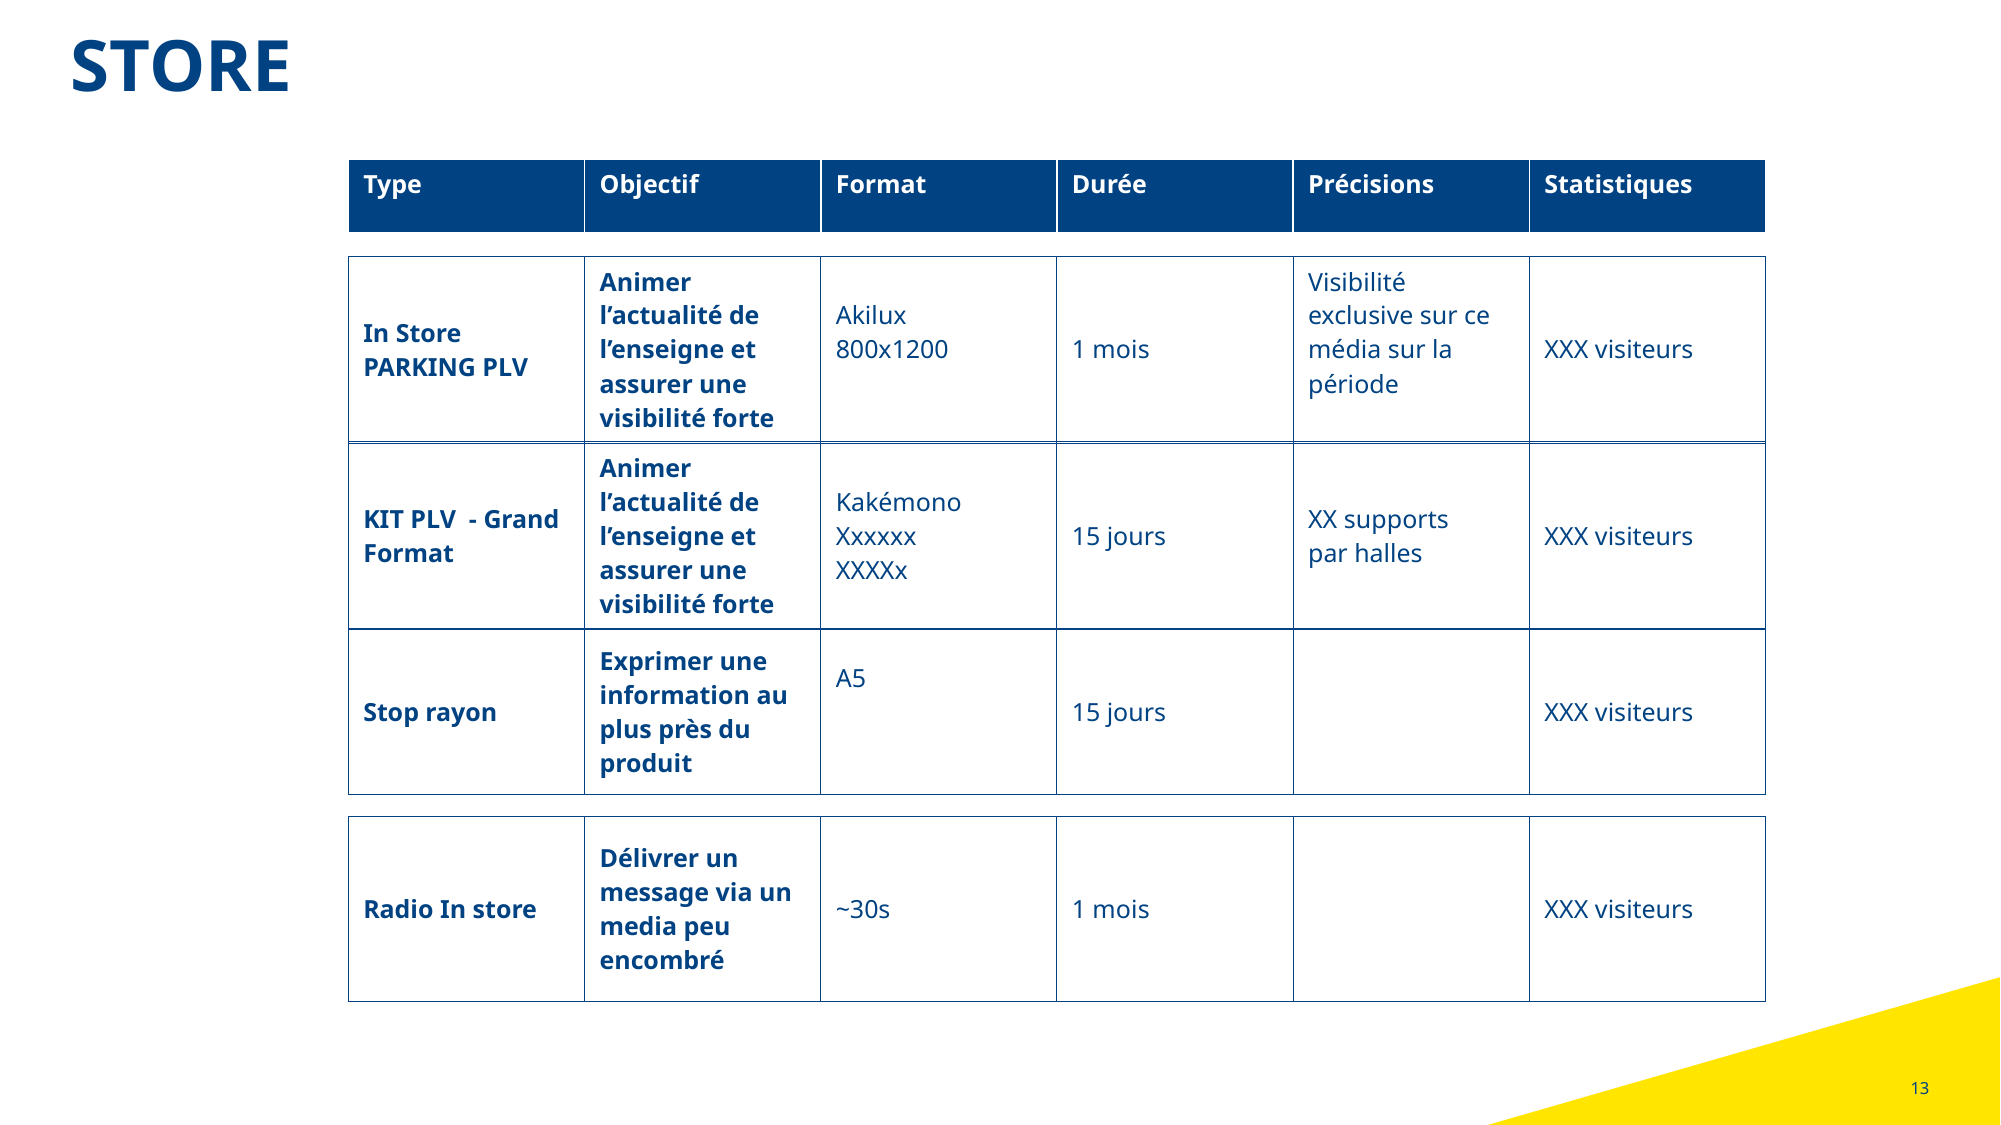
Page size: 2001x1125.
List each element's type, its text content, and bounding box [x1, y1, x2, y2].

table_header [1294, 630, 1529, 794]
title STORE [70, 30, 1929, 186]
table_header Délivrer un message via un media peu encombré [585, 817, 820, 1001]
table_header Animer l’actualité de l’enseigne et assurer une visibilité forte [585, 257, 820, 441]
table_header Durée [1058, 160, 1292, 232]
table_header In Store PARKING PLV [349, 257, 584, 441]
table_header Kakémono Xxxxxx XXXXx [821, 444, 1056, 628]
table_header [1294, 817, 1529, 1001]
slide_number 13 [1860, 1077, 1930, 1103]
table_header 1 mois [1057, 257, 1293, 441]
table_header 15 jours [1057, 630, 1293, 794]
table_header A5 [821, 630, 1056, 794]
table_header ~30s [821, 817, 1056, 1001]
table_header Radio In store [349, 817, 584, 1001]
table_header XX supports par halles [1294, 444, 1529, 628]
table_header Exprimer une information au plus près du produit [585, 630, 820, 794]
table_header KIT PLV - Grand Format [349, 444, 584, 628]
table_header Objectif [585, 160, 820, 232]
table_header Statistiques [1530, 160, 1765, 232]
table_header 1 mois [1057, 817, 1293, 1001]
table_header XXX visiteurs [1530, 257, 1765, 441]
table_header XXX visiteurs [1530, 630, 1765, 794]
table_header 15 jours [1057, 444, 1293, 628]
table_header Animer l’actualité de l’enseigne et assurer une visibilité forte [585, 444, 820, 628]
table_header Akilux 800x1200 [821, 257, 1056, 441]
table_header XXX visiteurs [1530, 817, 1765, 1001]
table_header Format [822, 160, 1056, 232]
table_header Précisions [1294, 160, 1529, 232]
table_header Visibilité exclusive sur ce média sur la période [1294, 257, 1529, 441]
table_header Type [349, 160, 584, 232]
table_header Stop rayon [349, 630, 584, 794]
table_header XXX visiteurs [1530, 444, 1765, 628]
